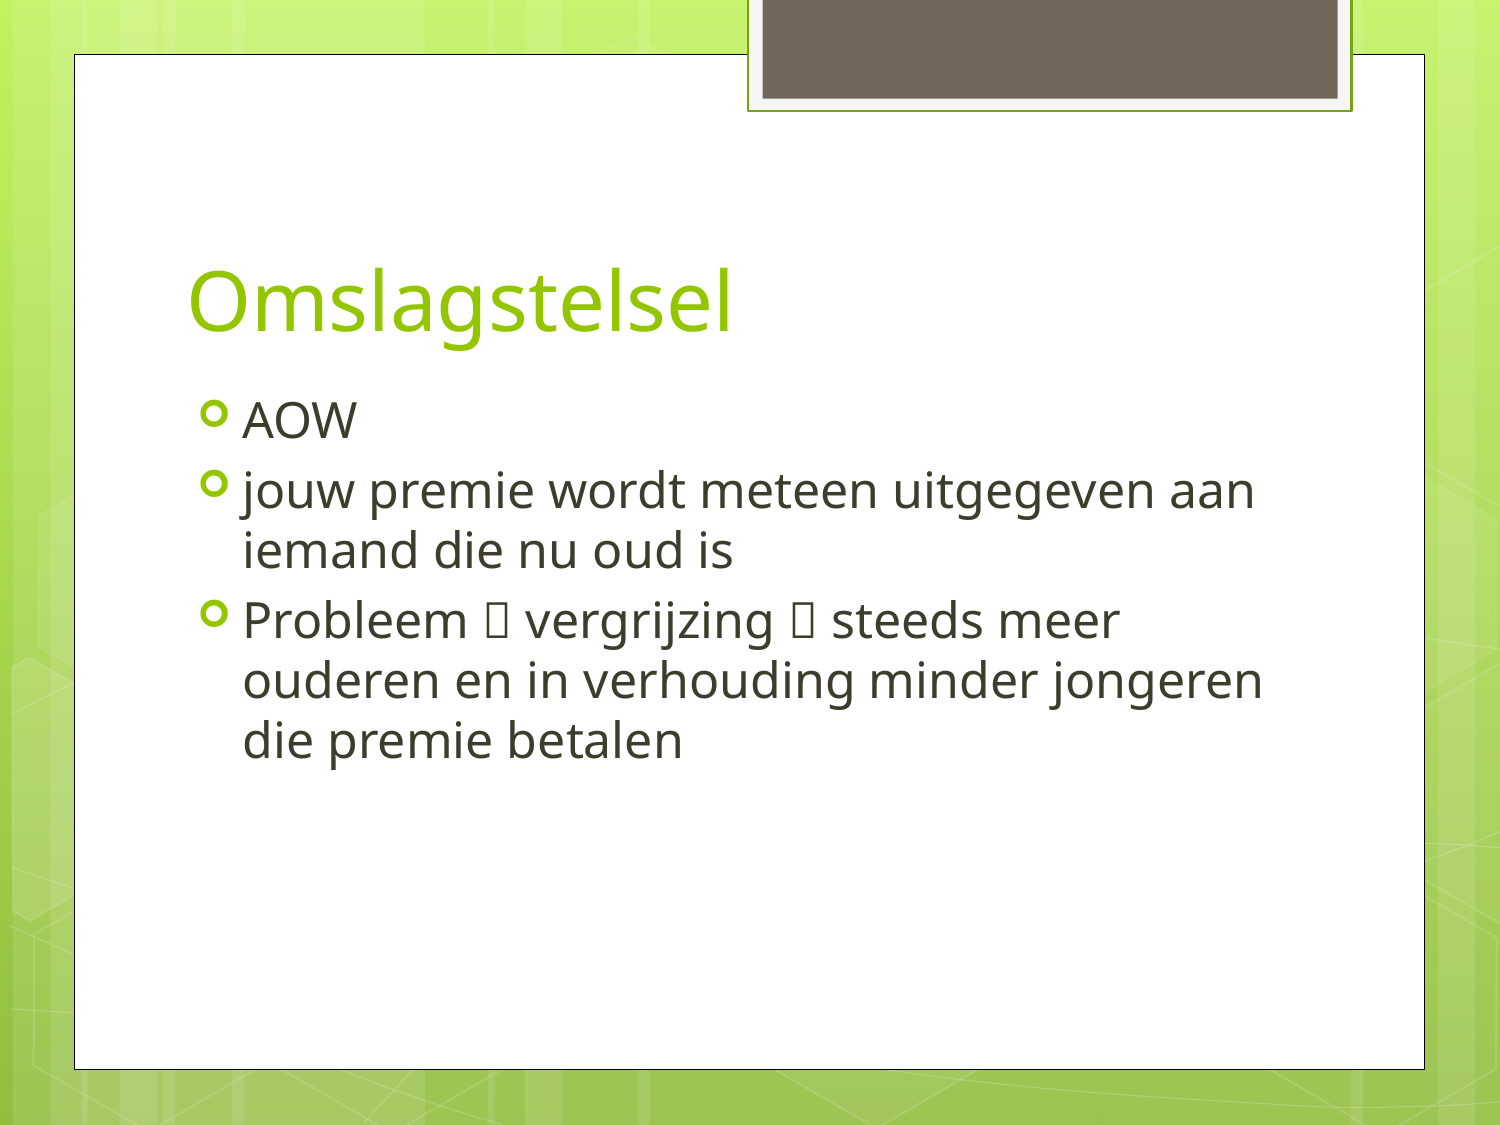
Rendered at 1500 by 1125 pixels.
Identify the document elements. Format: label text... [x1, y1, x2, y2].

title Omslagstelsel [171, 168, 1324, 357]
list AOW jouw premie wordt meteen uitgegeven aan iemand die nu oud is Probleem  vergrijzing  steeds meer ouderen en in verhouding minder jongeren die premie betalen [171, 381, 1283, 957]
